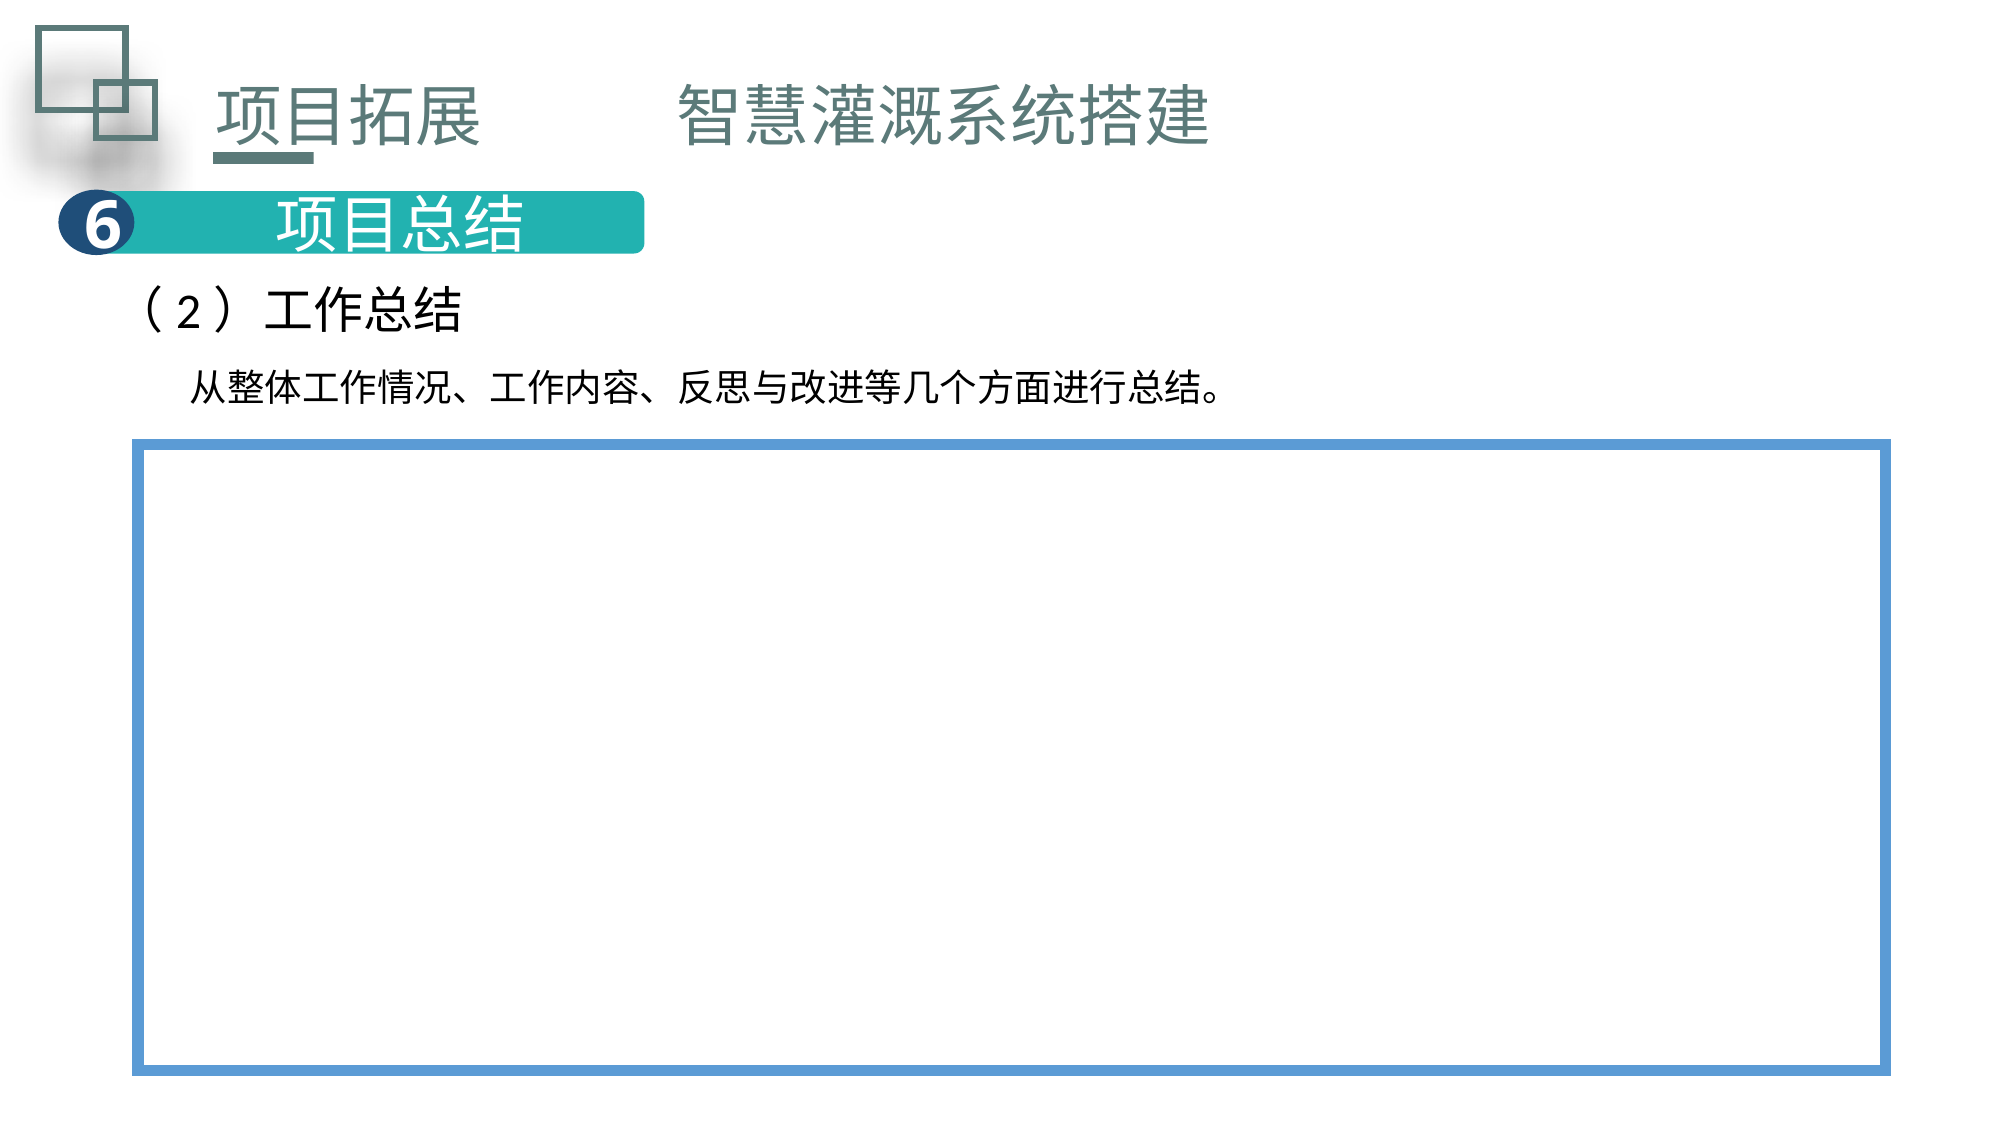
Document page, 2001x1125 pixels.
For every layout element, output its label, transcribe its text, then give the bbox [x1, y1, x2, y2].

text_box 从整体工作情况、工作内容、反思与改进等几个方面进行总结。 [174, 356, 1544, 417]
text_box （2）工作总结 [99, 271, 1960, 347]
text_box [58, 189, 645, 256]
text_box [173, 66, 1496, 164]
text_box [137, 443, 1887, 1071]
text_box [37, 27, 127, 111]
text_box [95, 81, 156, 139]
